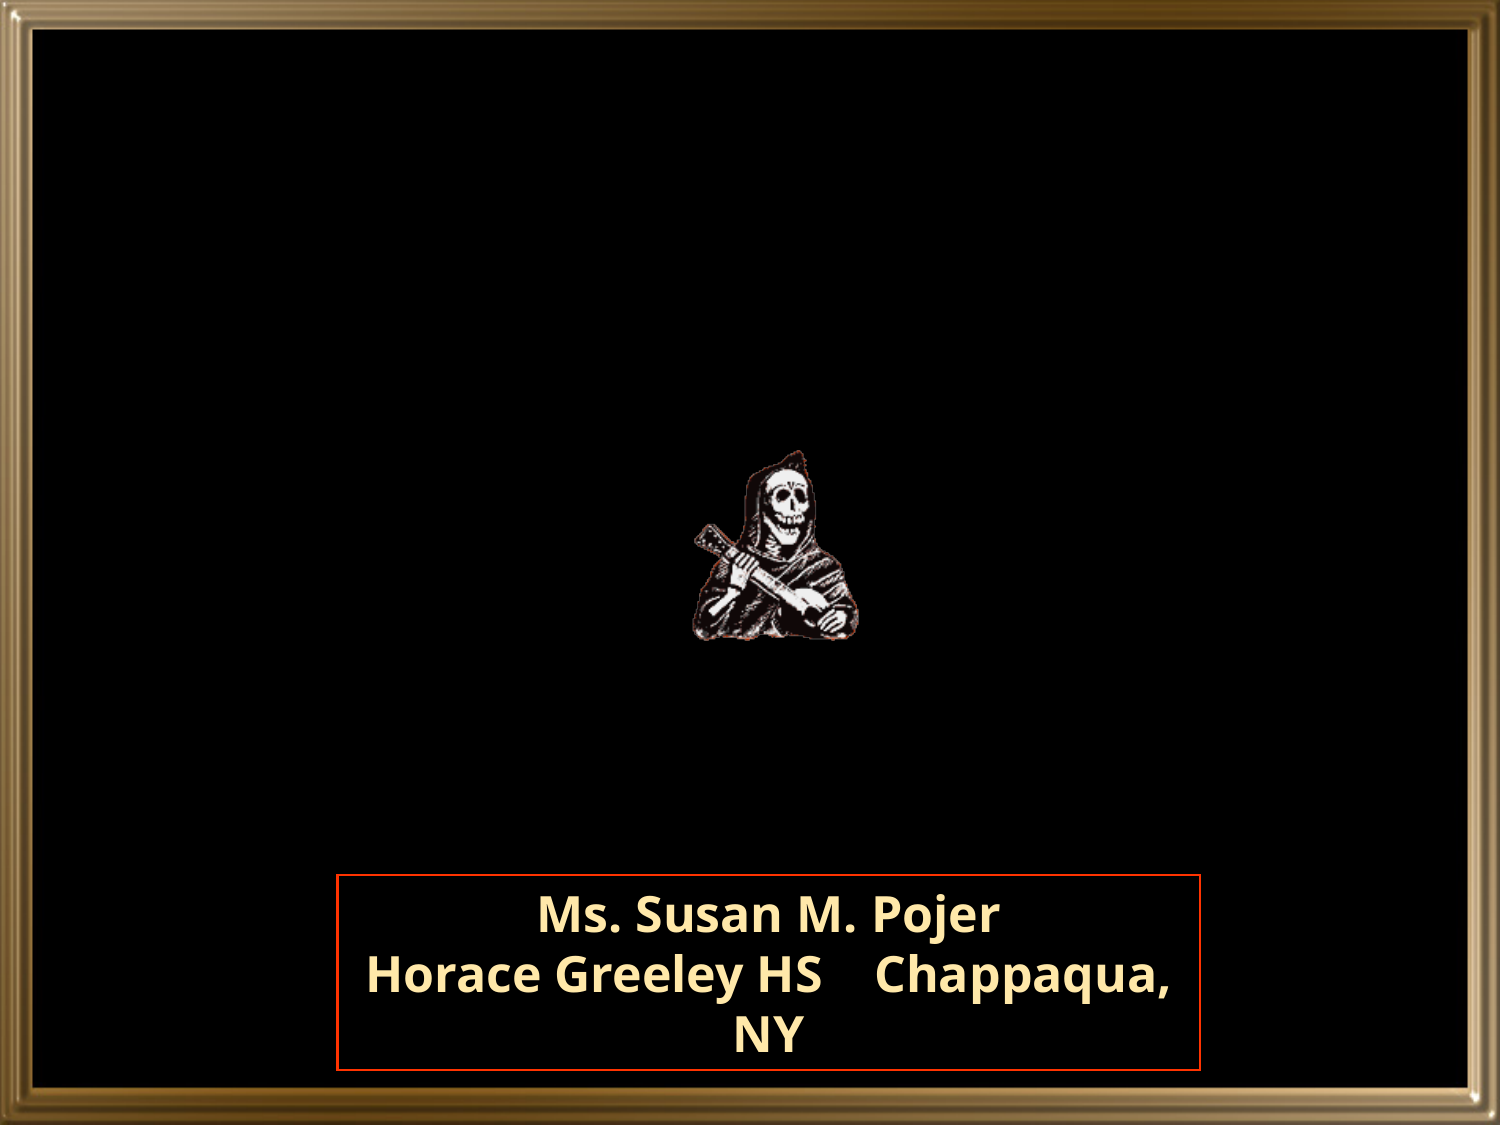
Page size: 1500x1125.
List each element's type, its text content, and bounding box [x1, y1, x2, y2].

picture [0, 0, 1500, 1125]
text_box Ms. Susan M. Pojer Horace Greeley HS Chappaqua, NY [337, 874, 1200, 1070]
